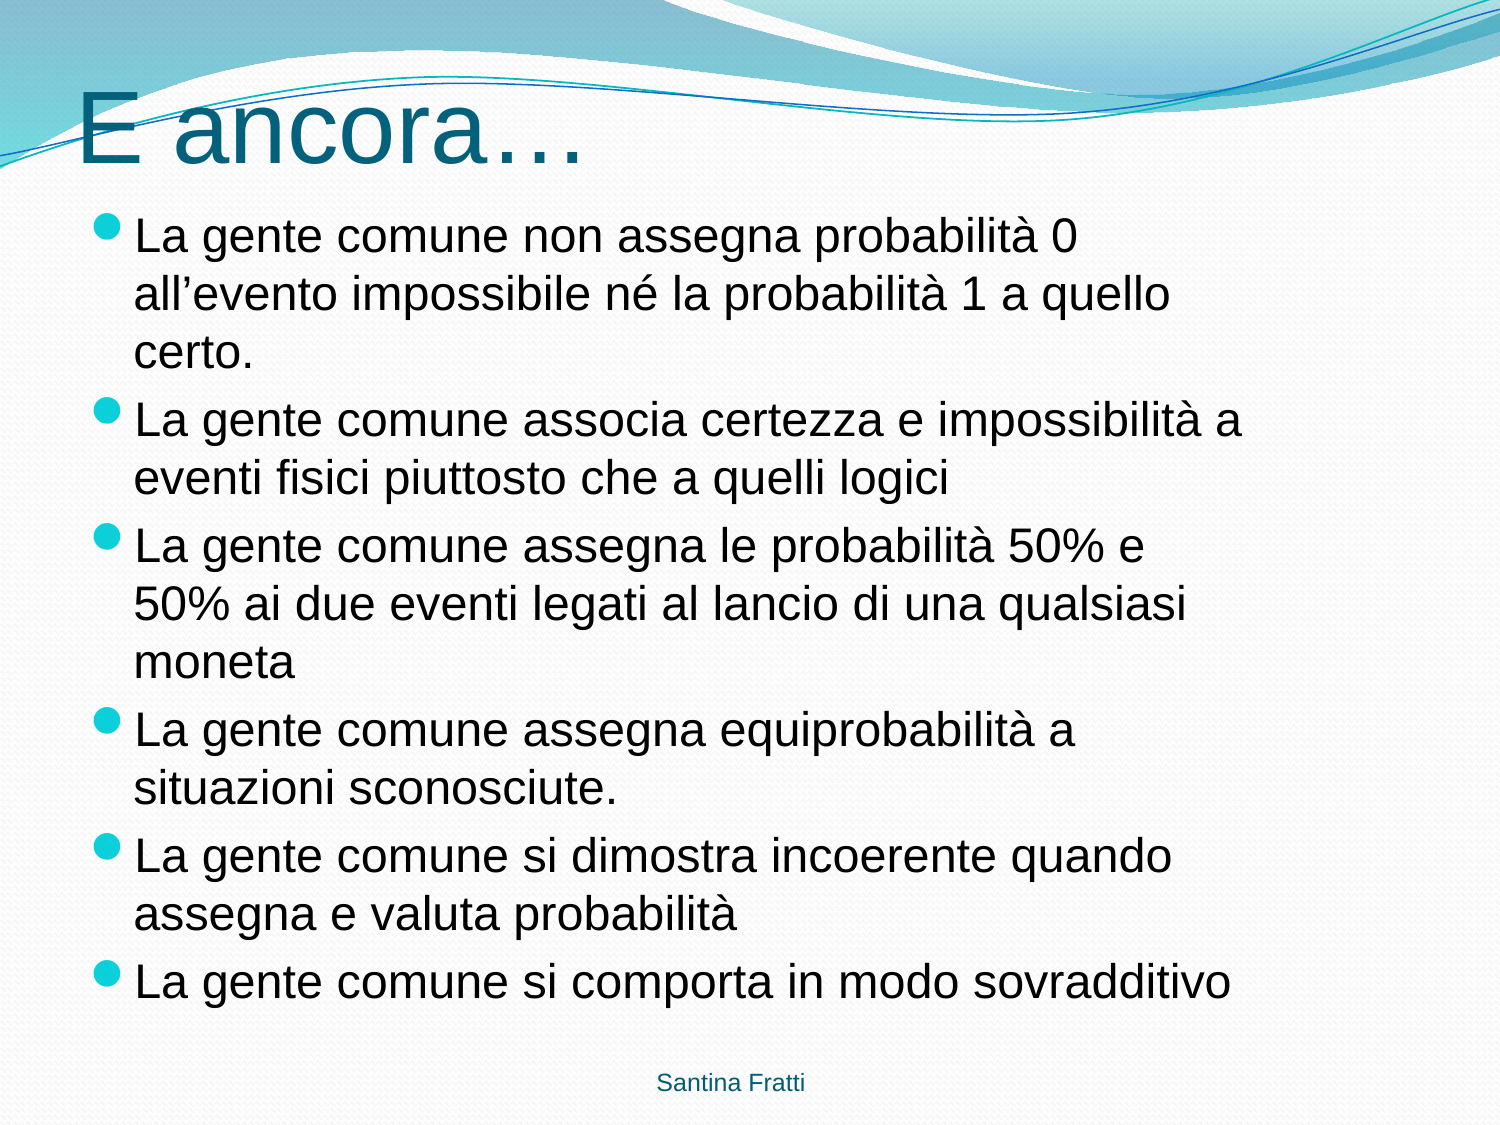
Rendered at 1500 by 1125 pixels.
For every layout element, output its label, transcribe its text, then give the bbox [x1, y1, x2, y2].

title E ancora… [75, 52, 1263, 185]
footer Santina Fratti [431, 1058, 1031, 1097]
list La gente comune non assegna probabilità 0 all’evento impossibile né la probabilità 1 a quello certo. La gente comune associa certezza e impossibilità a eventi fisici piuttosto che a quelli logici La gente comune assegna le probabilità 50% e 50% ai due eventi legati al lancio di una qualsiasi moneta La gente comune assegna equiprobabilità a situazioni sconosciute. La gente comune si dimostra incoerente quando assegna e valuta probabilità La gente comune si comporta in modo sovradditivo [75, 196, 1263, 1059]
